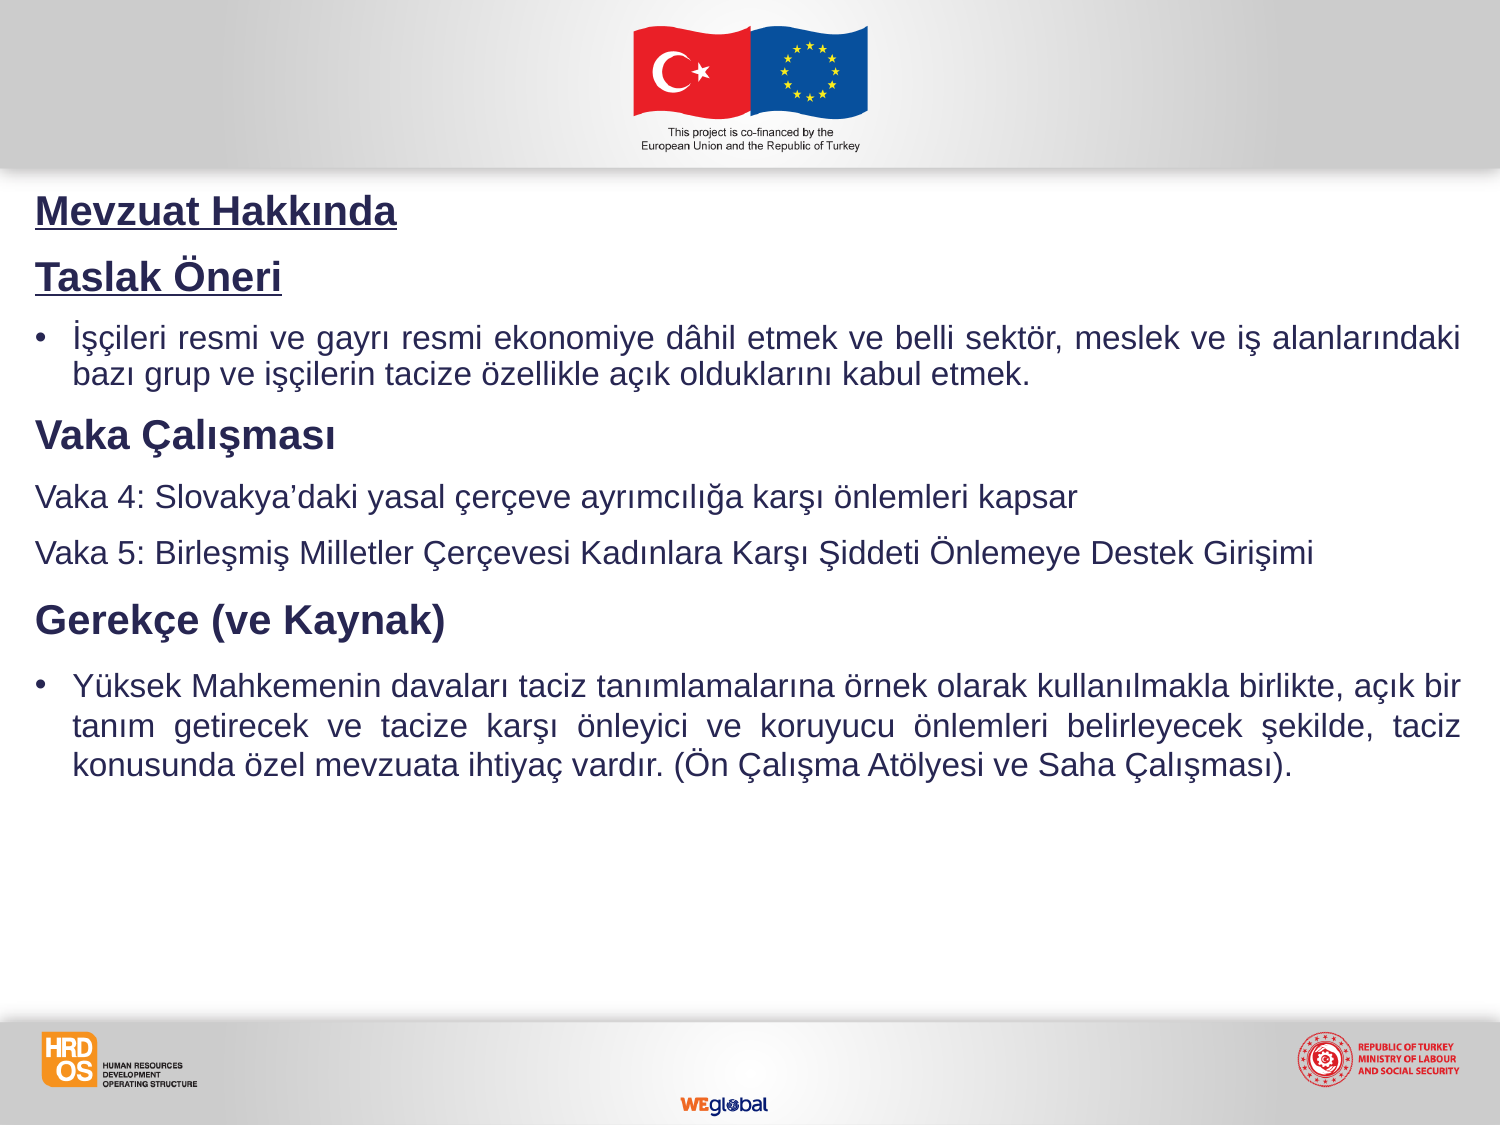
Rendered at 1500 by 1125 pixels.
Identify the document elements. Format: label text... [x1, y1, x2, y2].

picture [0, 0, 1500, 1125]
list Mevzuat Hakkında Taslak Öneri İşçileri resmi ve gayrı resmi ekonomiye dâhil etmek ve belli sektör, meslek ve iş alanlarındaki bazı grup ve işçilerin tacize özellikle açık olduklarını kabul etmek. Vaka Çalışması Vaka 4: Slovakya’daki yasal çerçeve ayrımcılığa karşı önlemleri kapsar Vaka 5: Birleşmiş Milletler Çerçevesi Kadınlara Karşı Şiddeti Önlemeye Destek Girişimi Gerekçe (ve Kaynak) Yüksek Mahkemenin davaları taciz tanımlamalarına örnek olarak kullanılmakla birlikte, açık bir tanım getirecek ve tacize karşı önleyici ve koruyucu önlemleri belirleyecek şekilde, taciz konusunda özel mevzuata ihtiyaç vardır. (Ön Çalışma Atölyesi ve Saha Çalışması). [19, 181, 1479, 1005]
